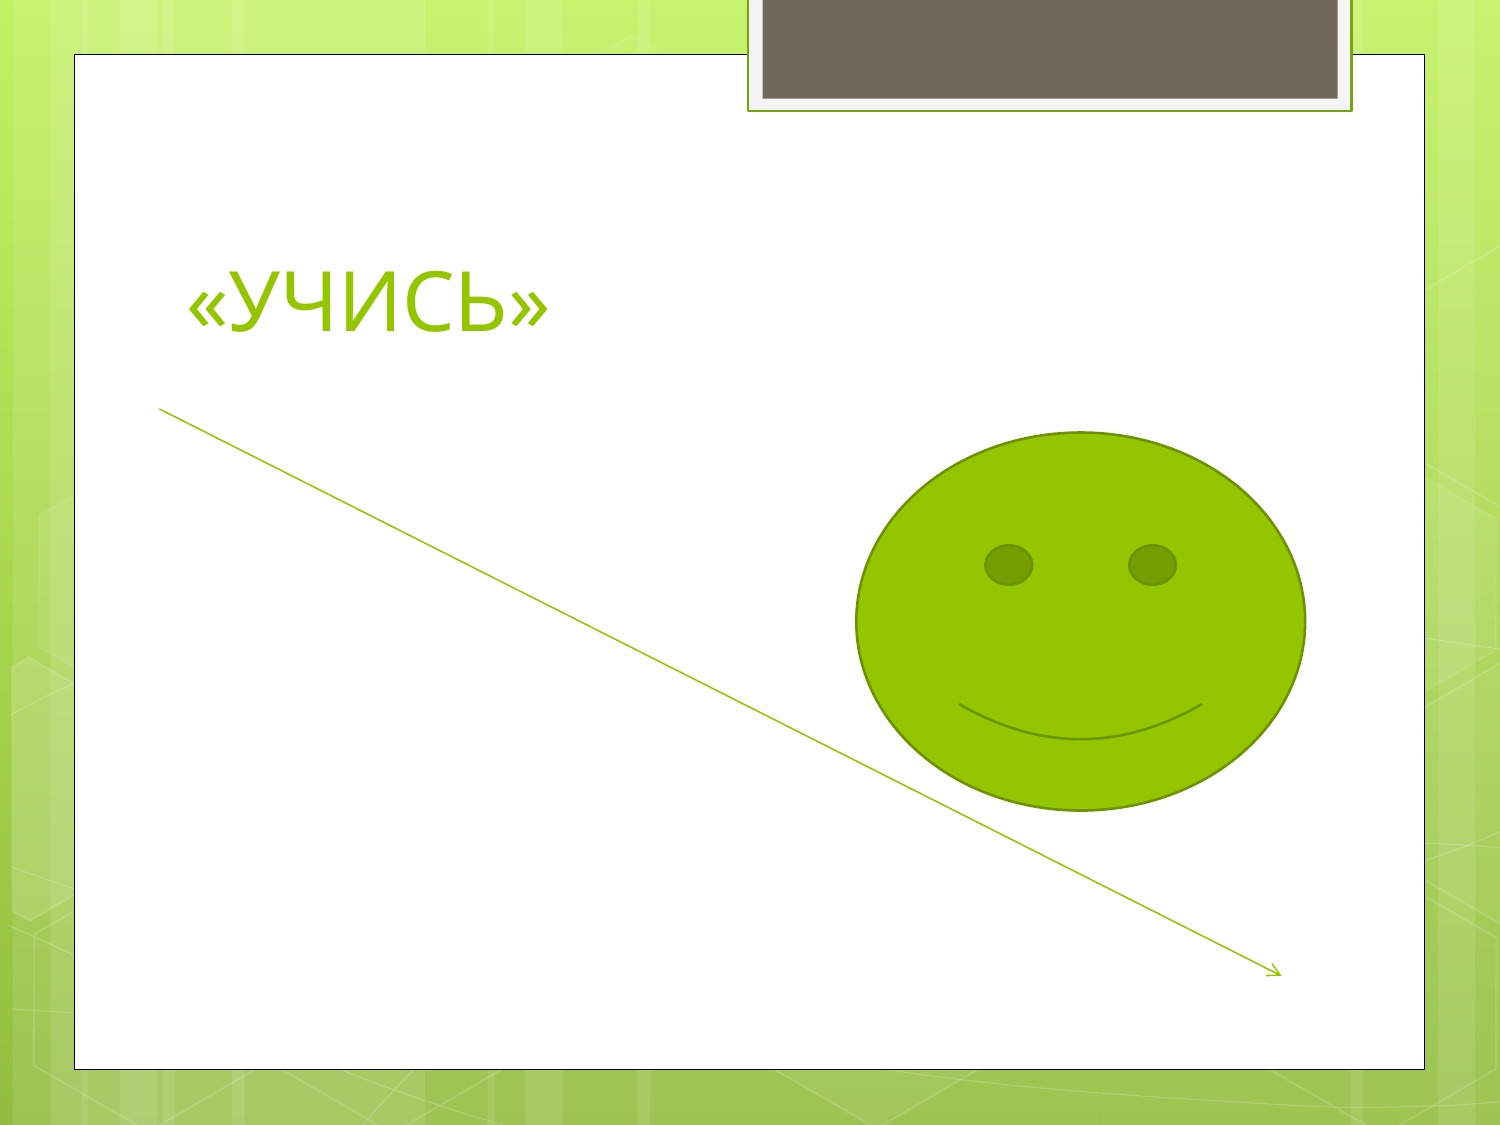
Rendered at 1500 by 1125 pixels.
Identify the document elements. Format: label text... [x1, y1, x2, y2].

title «УЧИСЬ» [171, 168, 1324, 357]
text_box [1287, 544, 1307, 699]
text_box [159, 408, 1282, 977]
